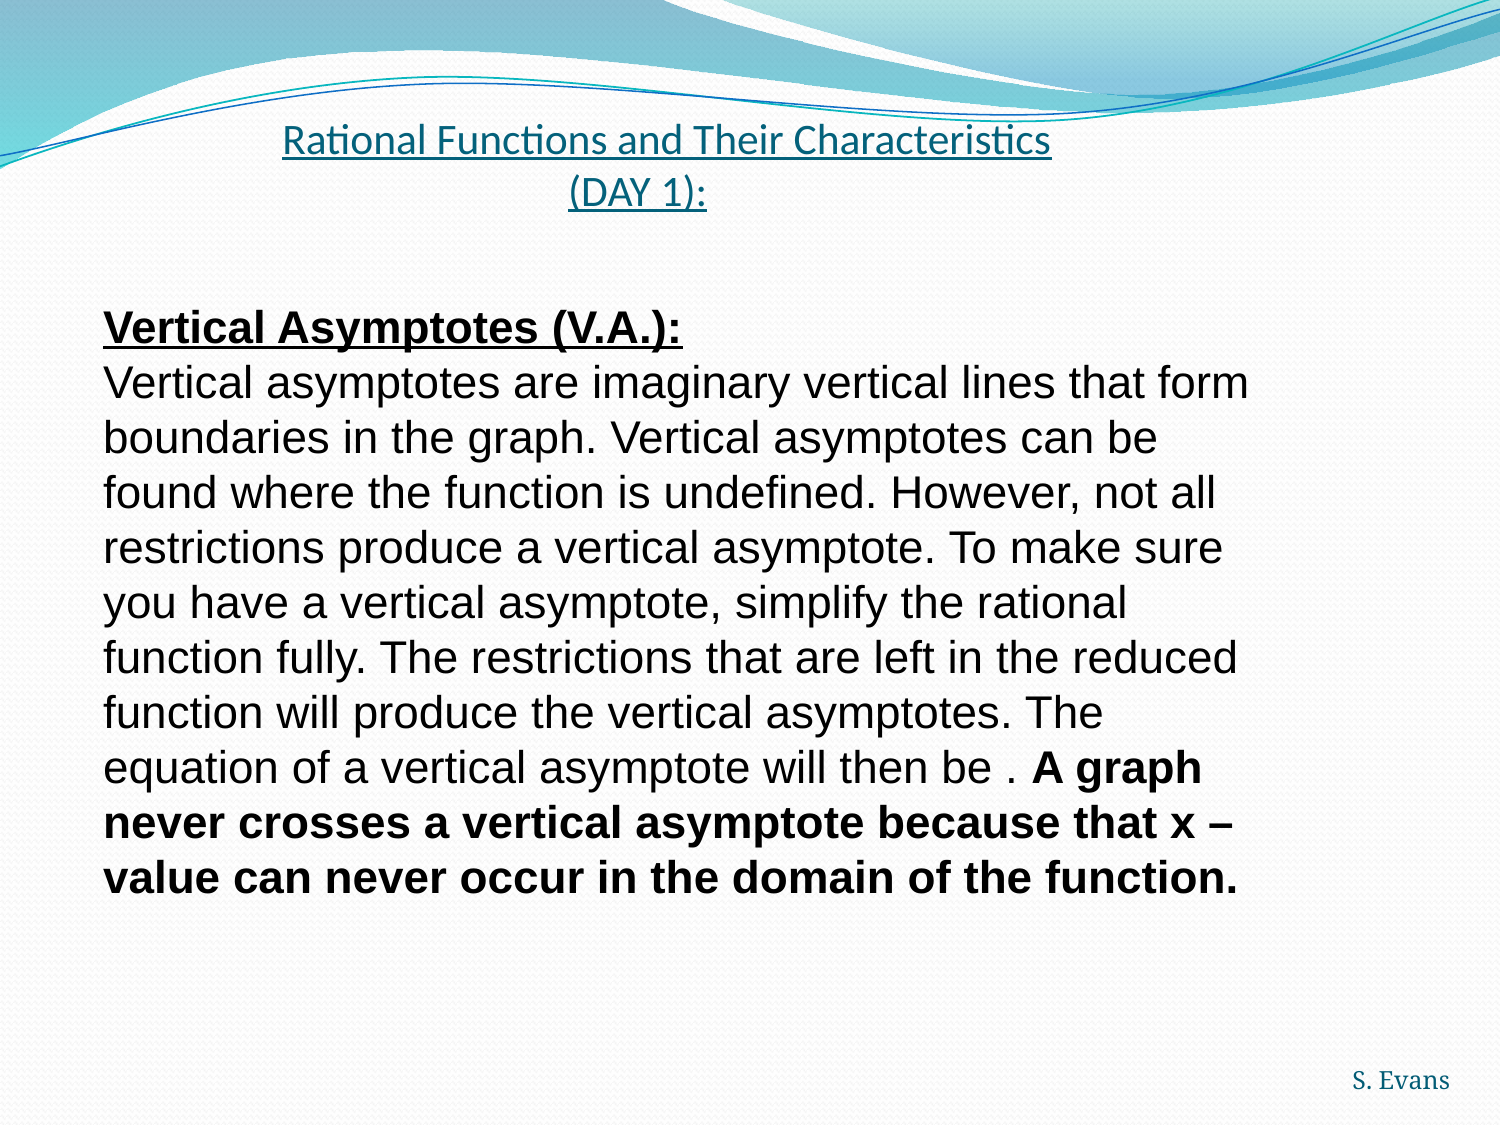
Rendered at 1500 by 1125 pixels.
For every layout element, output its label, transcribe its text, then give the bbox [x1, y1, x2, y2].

title Rational Functions and Their Characteristics (DAY 1): [194, 101, 1081, 255]
list [76, 255, 1425, 1038]
text_box Vertical Asymptotes (V.A.): Vertical asymptotes are imaginary vertical lines that form boundaries in the graph. Vertical asymptotes can be found where the function is undefined. However, not all restrictions produce a vertical asymptote. To make sure you have a vertical asymptote, simplify the rational function fully. The restrictions that are left in the reduced function will produce the vertical asymptotes. The equation of a vertical asymptote will then be . A graph never crosses a vertical asymptote because that x – value can never occur in the domain of the function. [88, 290, 1282, 911]
footer S. Evans [1352, 1035, 1453, 1095]
